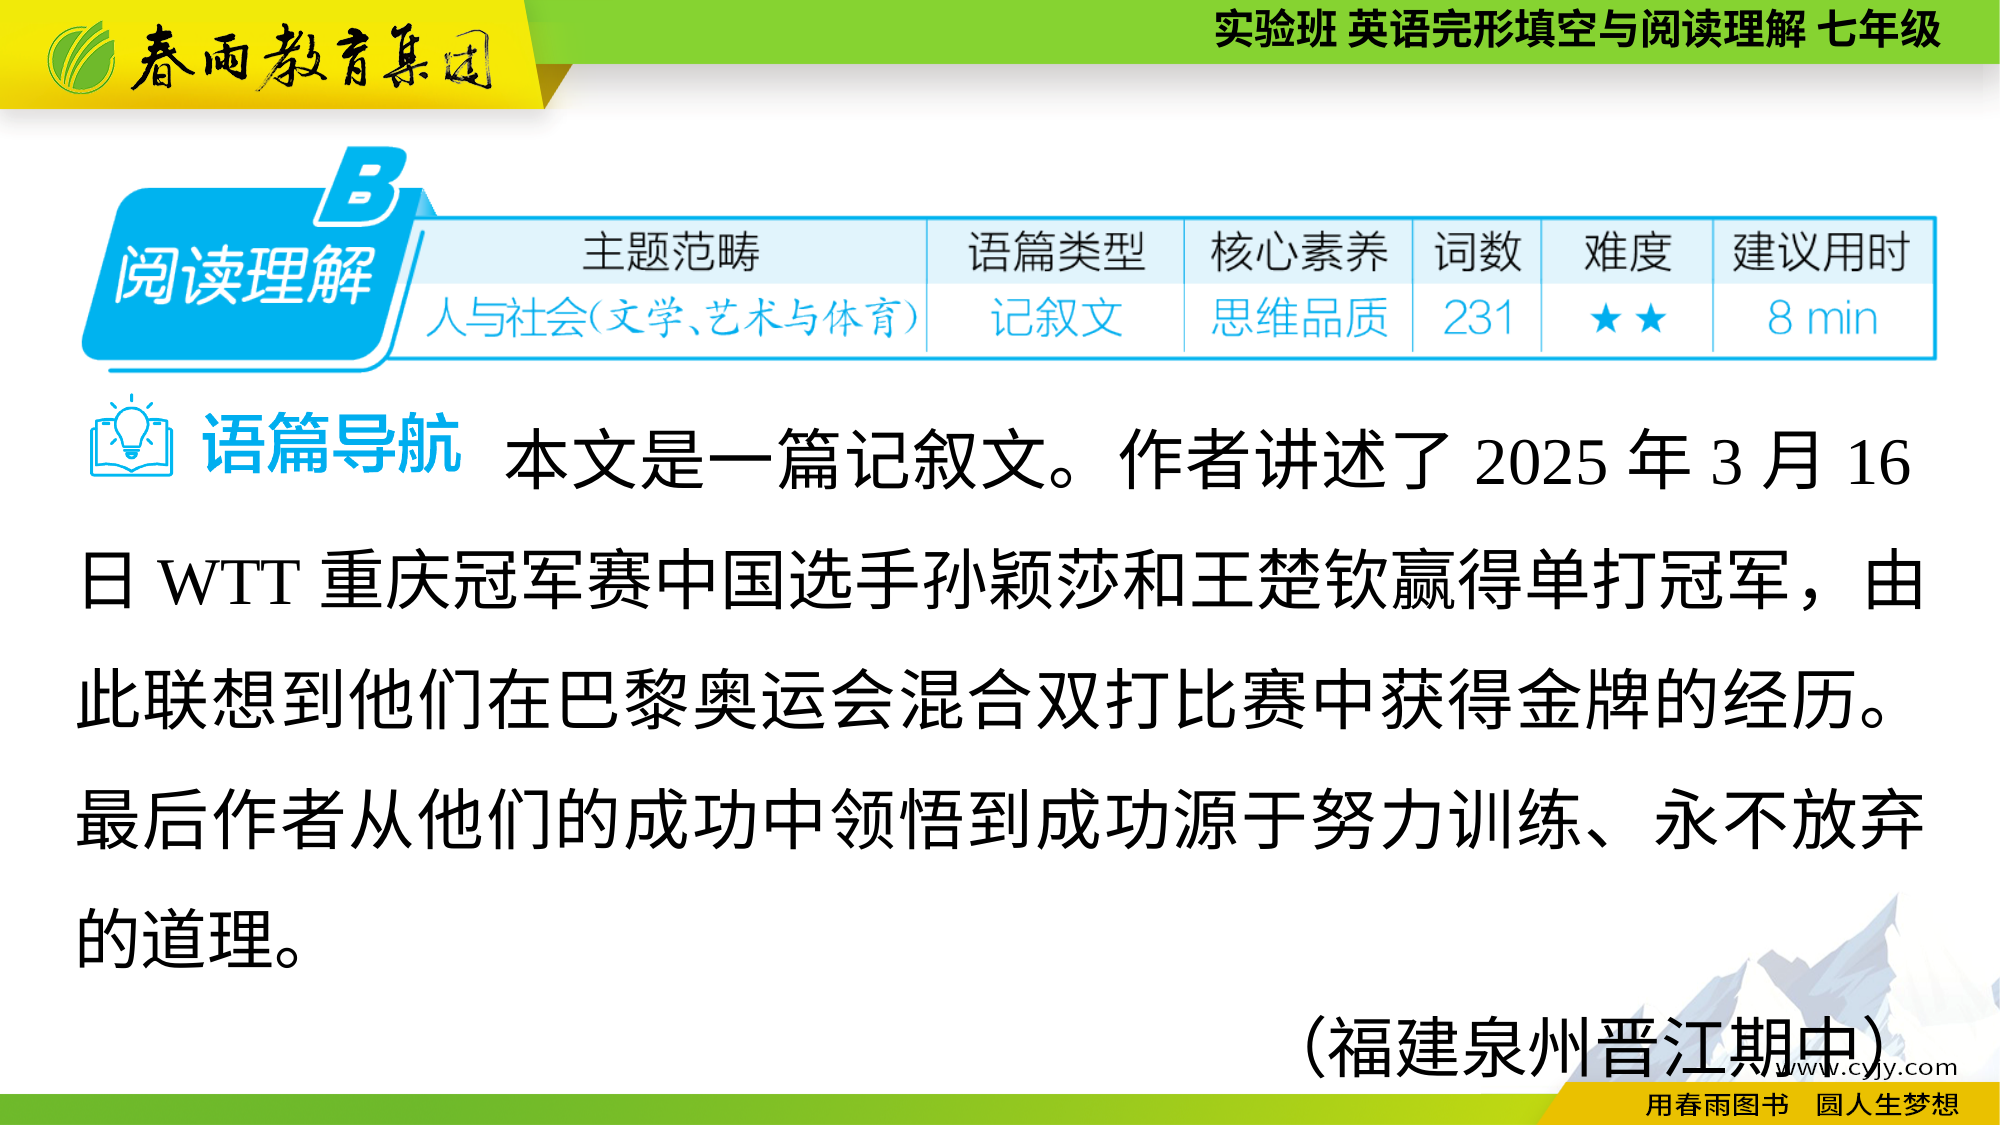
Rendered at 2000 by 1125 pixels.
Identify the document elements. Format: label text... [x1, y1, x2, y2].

list 本文是一篇记叙文。作者讲述了2025年3月16日WTT重庆冠军赛中国选手孙颖莎和王楚钦赢得单打冠军，由此联想到他们在巴黎奥运会混合双打比赛中获得金牌的经历。最后作者从他们的成功中领悟到成功源于努力训练、永不放弃的道理。 [59, 393, 1944, 958]
text_box （福建泉州晋江期中） [59, 958, 1944, 1094]
picture [0, 0, 2000, 1125]
